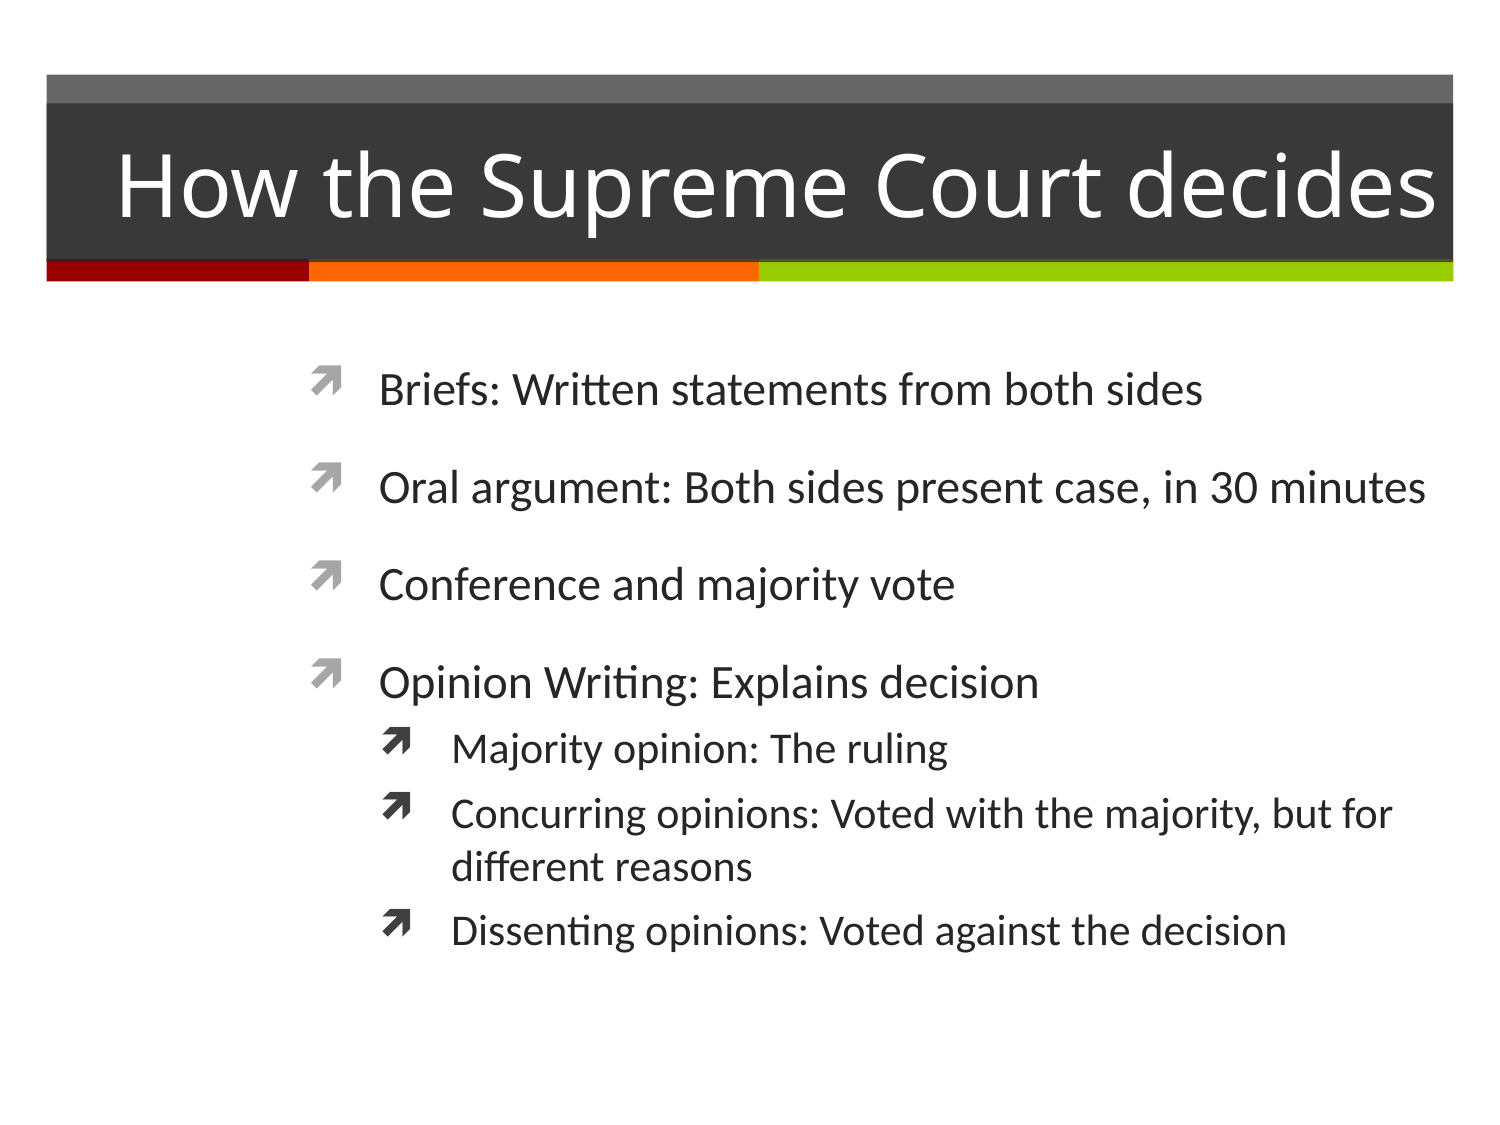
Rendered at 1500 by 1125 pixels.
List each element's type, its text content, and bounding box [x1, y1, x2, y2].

list Briefs: Written statements from both sides Oral argument: Both sides present case, in 30 minutes Conference and majority vote Opinion Writing: Explains decision Majority opinion: The ruling Concurring opinions: Voted with the majority, but for different reasons Dissenting opinions: Voted against the decision [292, 350, 1454, 1005]
title How the Supreme Court decides [46, 103, 1454, 263]
